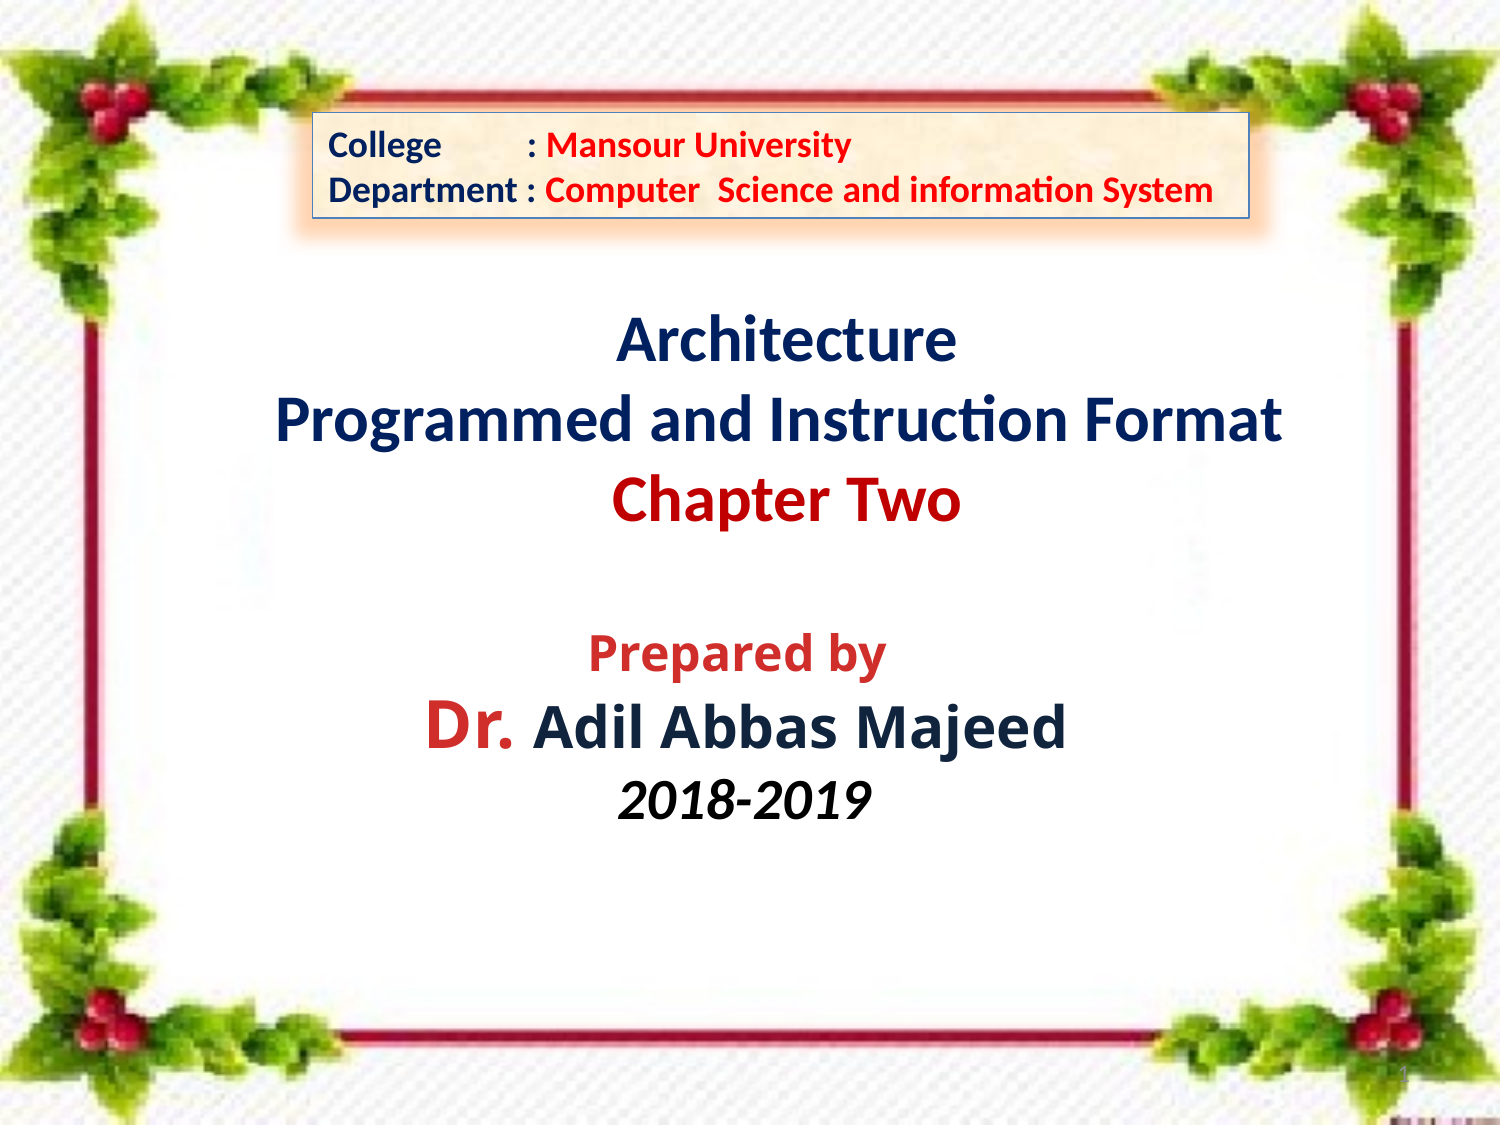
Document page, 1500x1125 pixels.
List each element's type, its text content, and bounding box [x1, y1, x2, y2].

text_box College : Mansour University Department : Computer Science and information System [312, 112, 1250, 219]
picture [0, 0, 1500, 1125]
slide_number 1 [1074, 1042, 1425, 1103]
text_box Prepared by Dr. Adil Abbas Majeed 2018-2019 [125, 554, 1363, 884]
text_box Architecture Programmed and Instruction Format Chapter Two [212, 287, 1363, 543]
